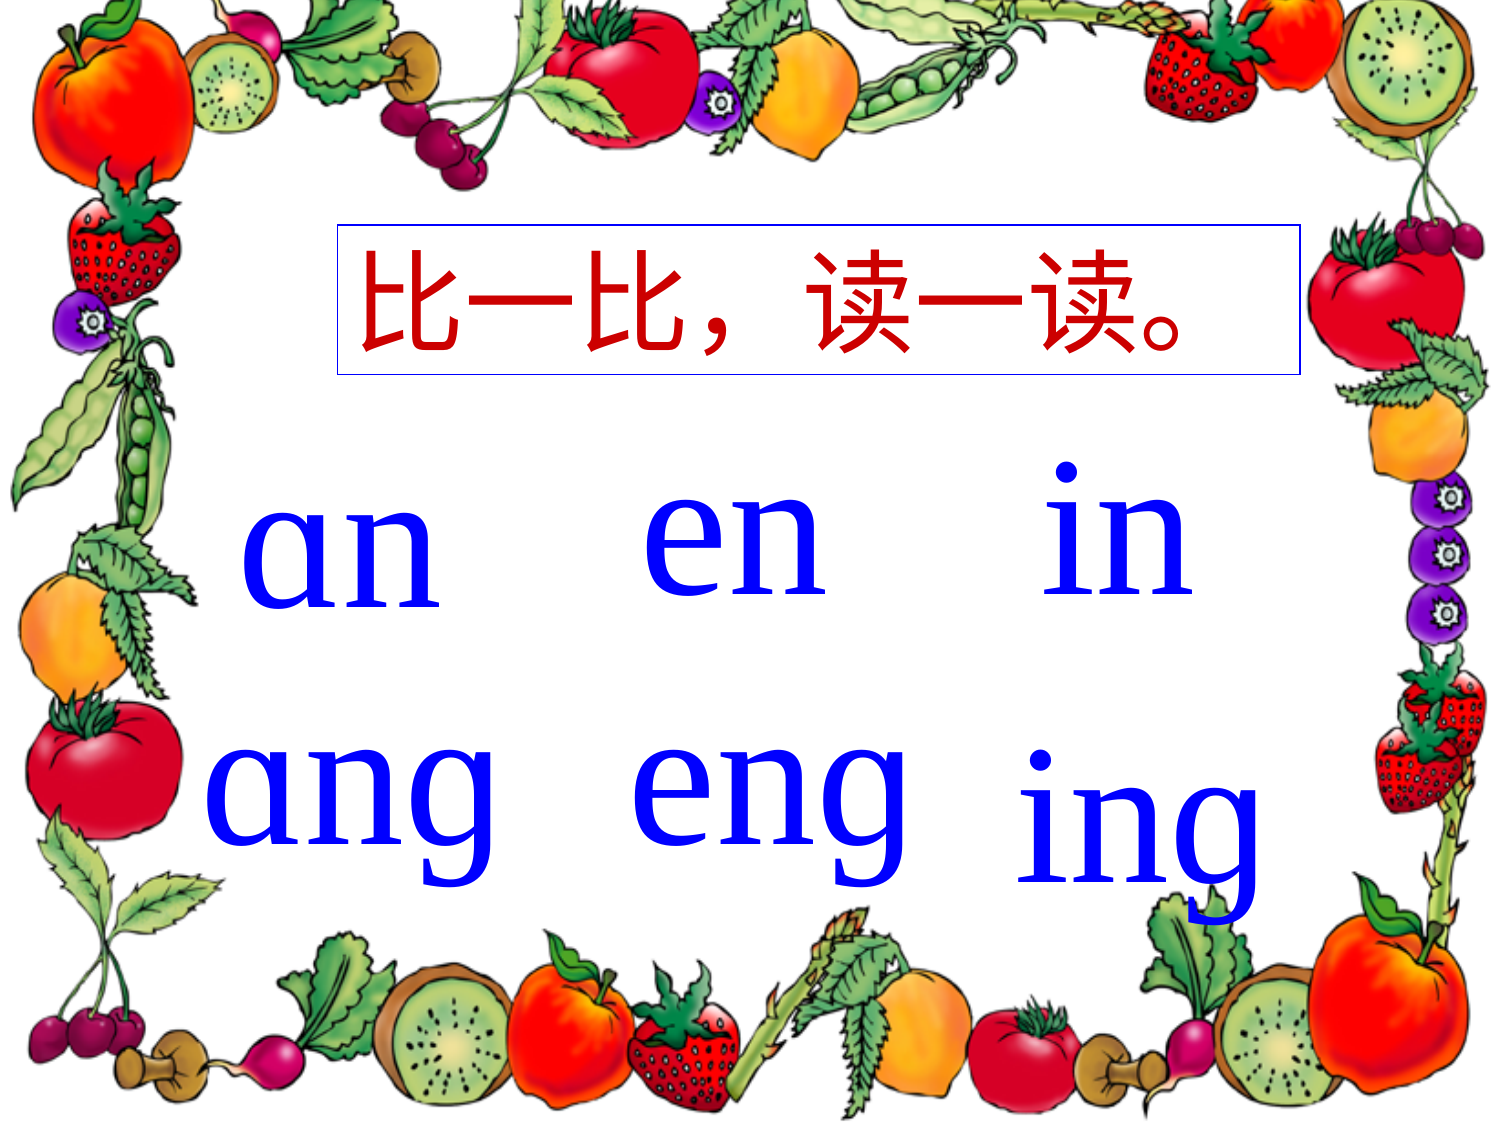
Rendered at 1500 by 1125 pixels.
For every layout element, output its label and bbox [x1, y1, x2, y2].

picture [0, 0, 1500, 1125]
text_box [187, 399, 518, 893]
text_box [999, 387, 1376, 931]
text_box [612, 387, 932, 893]
